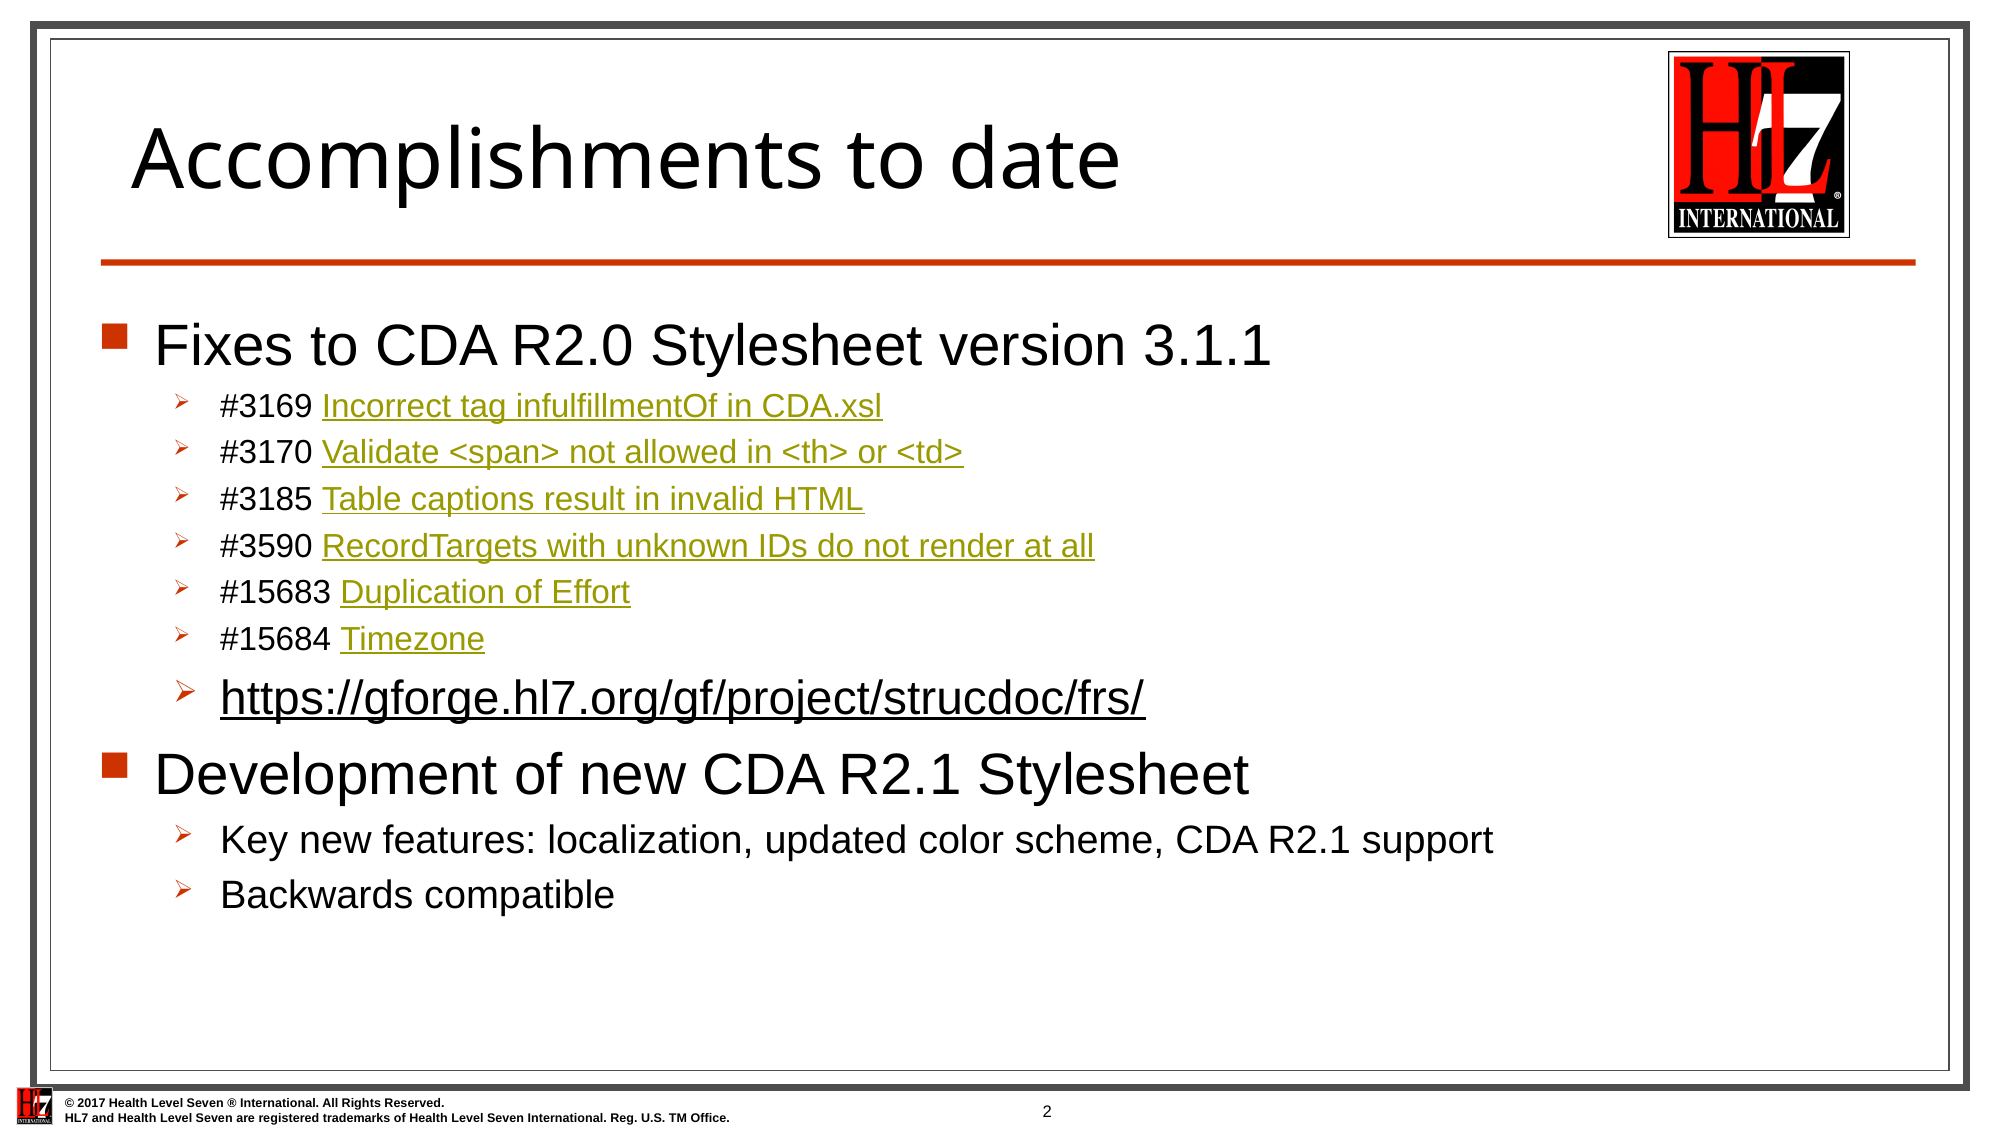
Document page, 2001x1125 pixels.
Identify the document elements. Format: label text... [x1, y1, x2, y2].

title Accomplishments to date [116, 77, 1901, 213]
picture [16, 1087, 53, 1125]
picture [1668, 51, 1850, 77]
list Fixes to CDA R2.0 Stylesheet version 3.1.1 #3169 Incorrect tag infulfillmentOf in CDA.xsl #3170 Validate <span> not allowed in <th> or <td> #3185 Table captions result in invalid HTML #3590 RecordTargets with unknown IDs do not render at all #15683 Duplication of Effort #15684 Timezone https://gforge.hl7.org/gf/project/strucdoc/frs/ Development of new CDA R2.1 Stylesheet Key new features: localization, updated color scheme, CDA R2.1 support Backwards compatible [83, 299, 1917, 1026]
picture [1668, 213, 1850, 238]
slide_number 2 [949, 1071, 1067, 1125]
